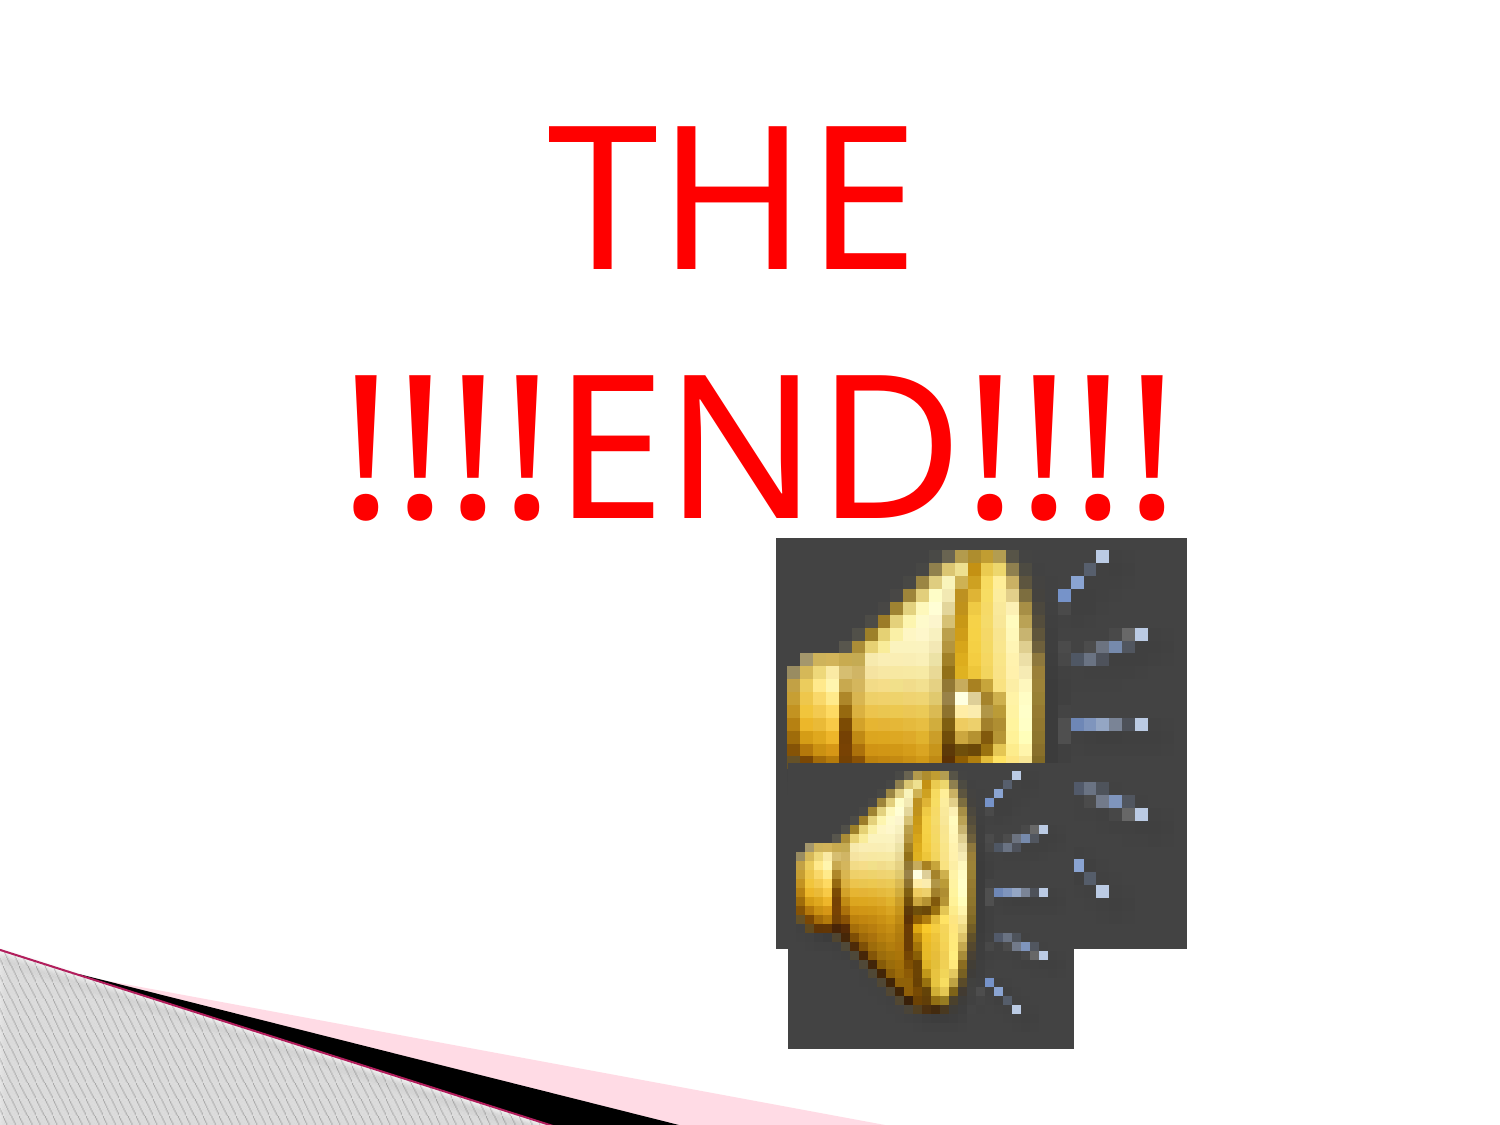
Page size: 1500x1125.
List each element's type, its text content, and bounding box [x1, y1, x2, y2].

list THE !!!!END!!!! [75, 62, 1425, 1005]
picture [774, 537, 1188, 1051]
